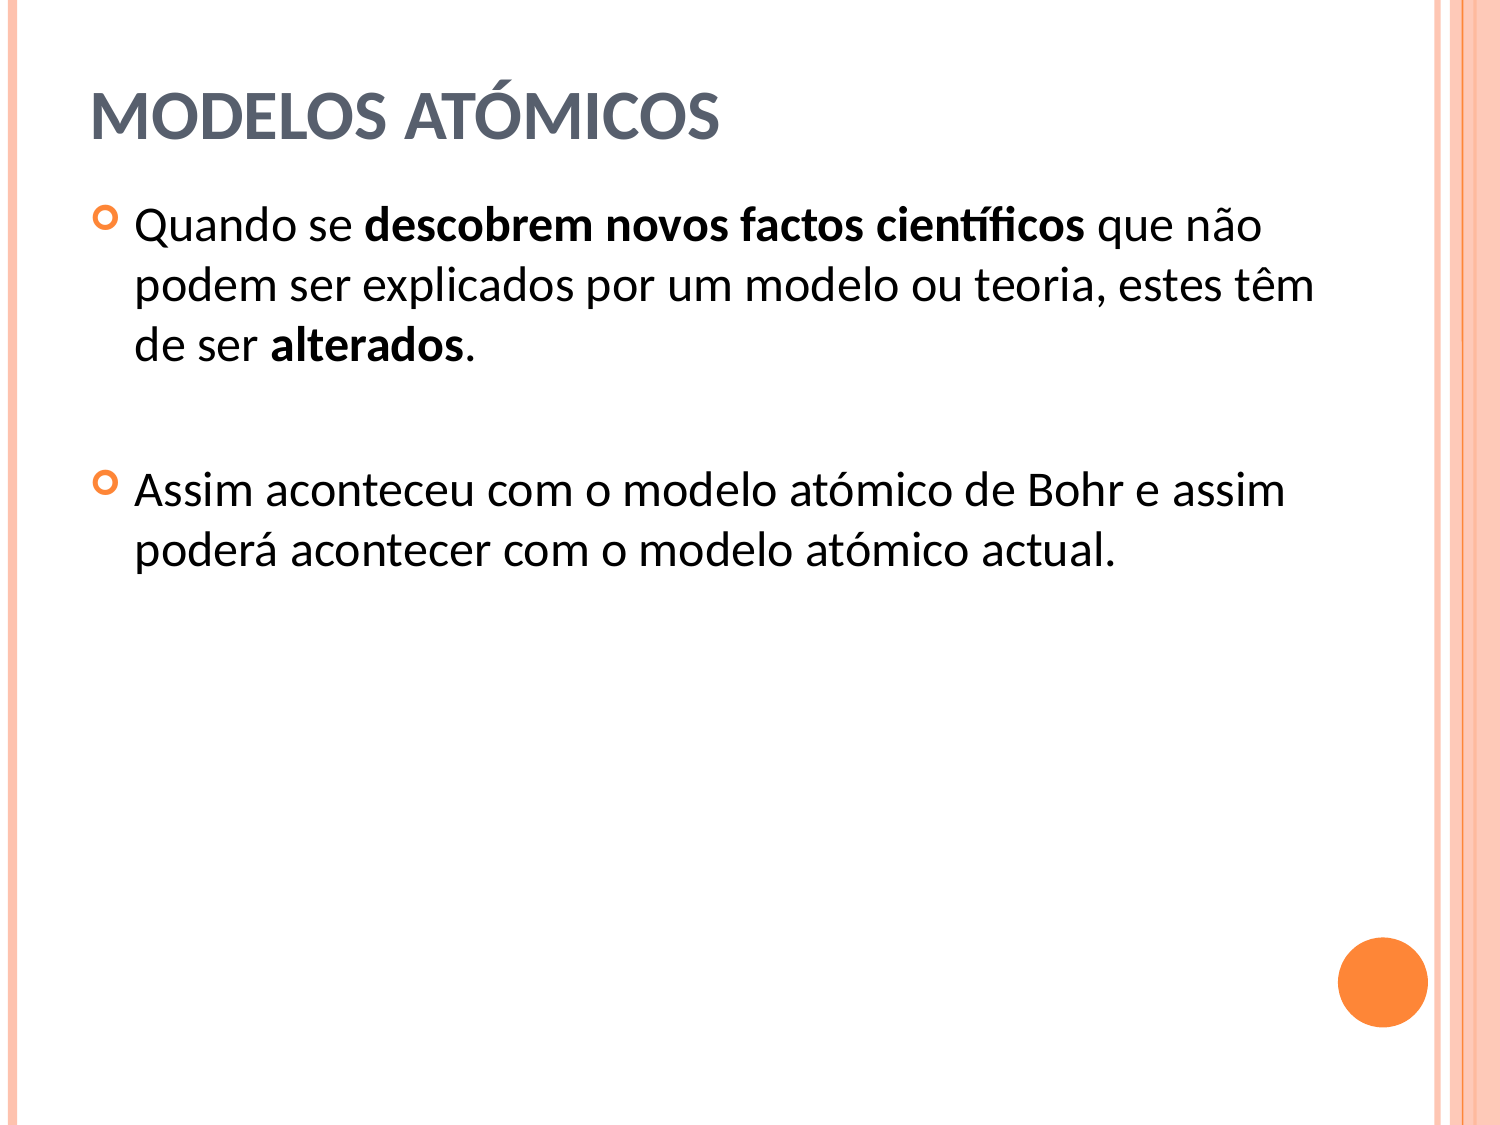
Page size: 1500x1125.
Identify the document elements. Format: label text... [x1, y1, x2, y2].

list Quando se descobrem novos factos científicos que não podem ser explicados por um modelo ou teoria, estes têm de ser alterados. Assim aconteceu com o modelo atómico de Bohr e assim poderá acontecer com o modelo atómico actual. [75, 184, 1424, 984]
title Modelos atómicos [75, 45, 1300, 161]
